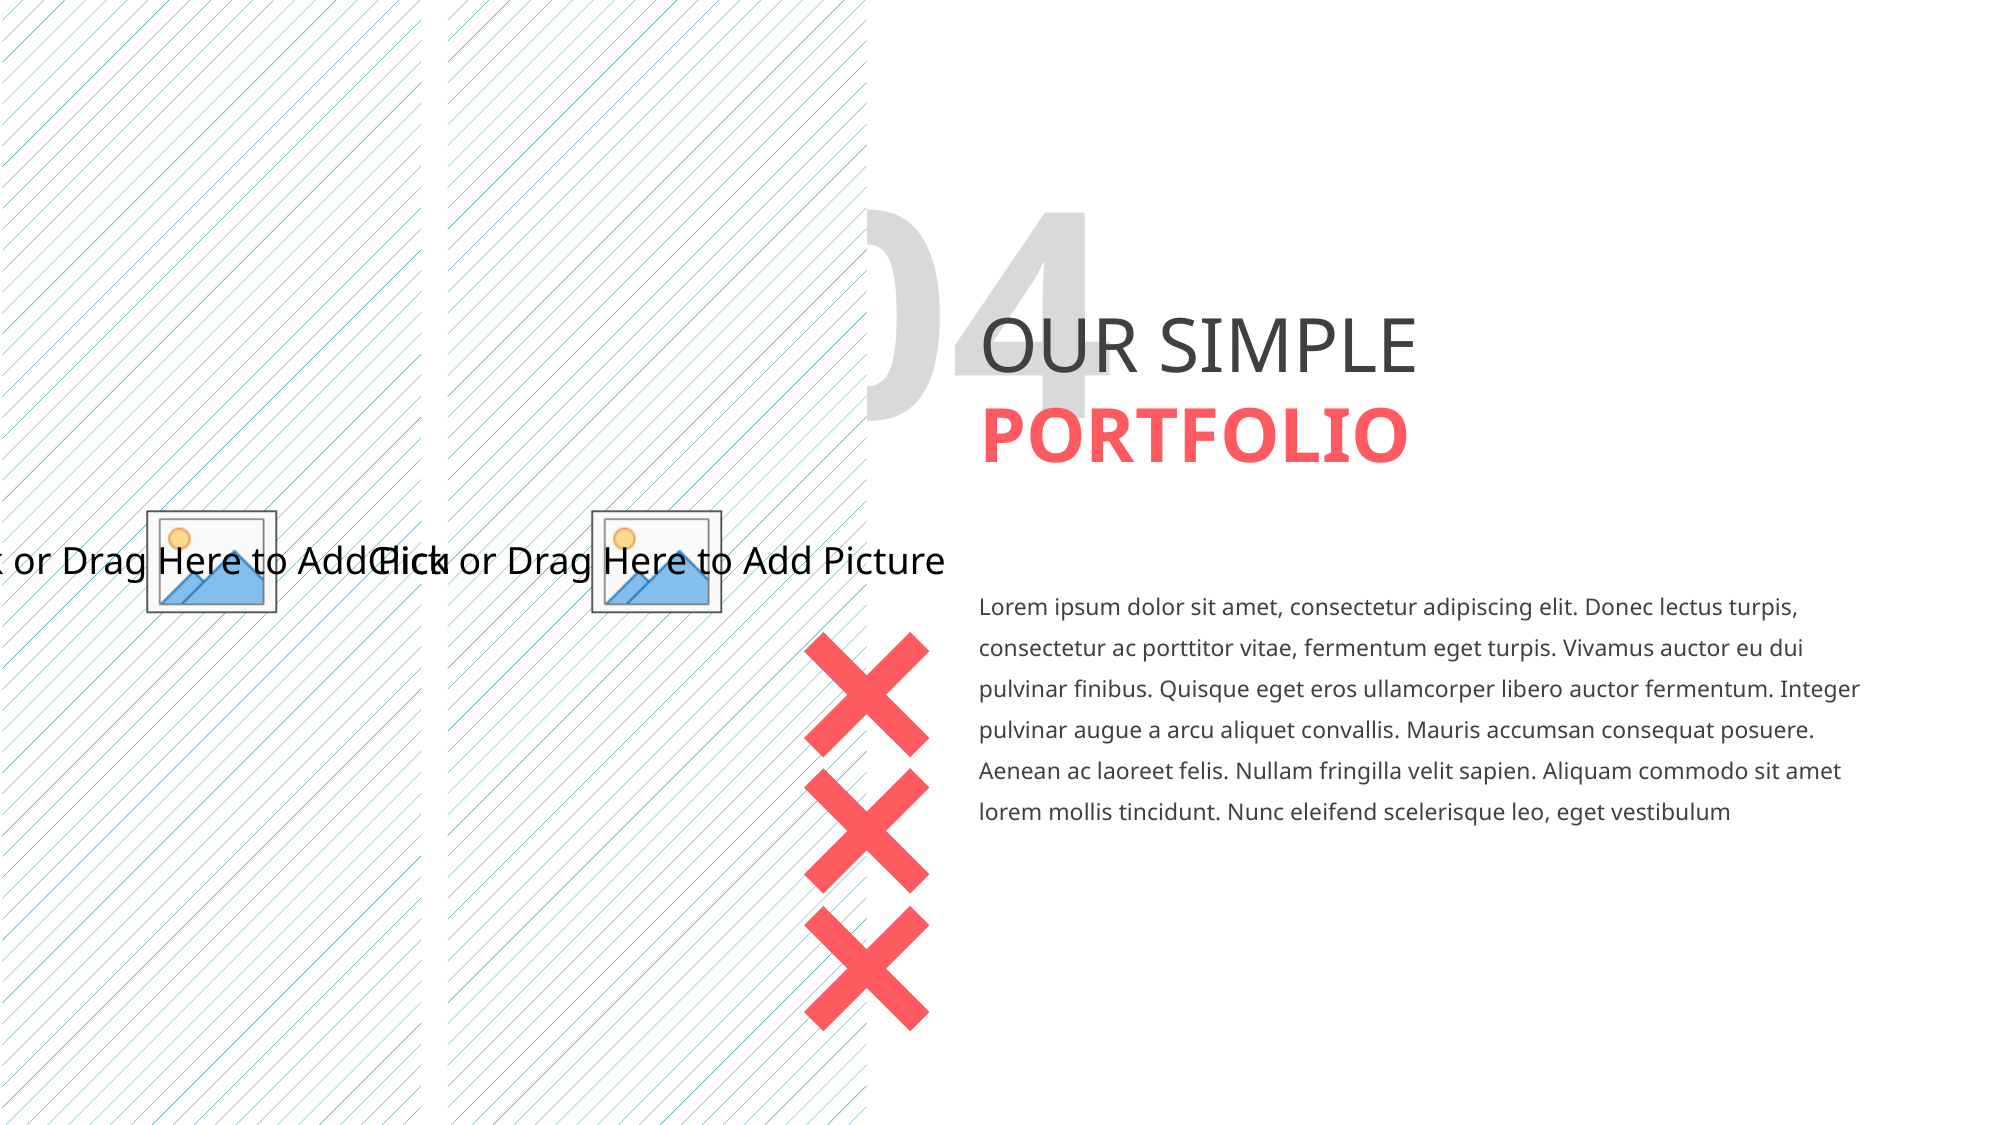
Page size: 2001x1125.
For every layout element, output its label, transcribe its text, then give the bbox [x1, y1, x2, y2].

text_box Lorem ipsum dolor sit amet, consectetur adipiscing elit. Donec lectus turpis, consectetur ac porttitor vitae, fermentum eget turpis. Vivamus auctor eu dui pulvinar finibus. Quisque eget eros ullamcorper libero auctor fermentum. Integer pulvinar augue a arcu aliquet convallis. Mauris accumsan consequat posuere. Aenean ac laoreet felis. Nullam fringilla velit sapien. Aliquam commodo sit amet lorem mollis tincidunt. Nunc eleifend scelerisque leo, eget vestibulum [964, 571, 1896, 833]
picture [2, 0, 422, 1125]
picture [447, 0, 867, 1125]
text_box 04 [867, 123, 1430, 484]
text_box OUR SIMPLE PORTFOLIO [964, 290, 1512, 486]
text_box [791, 619, 942, 1044]
